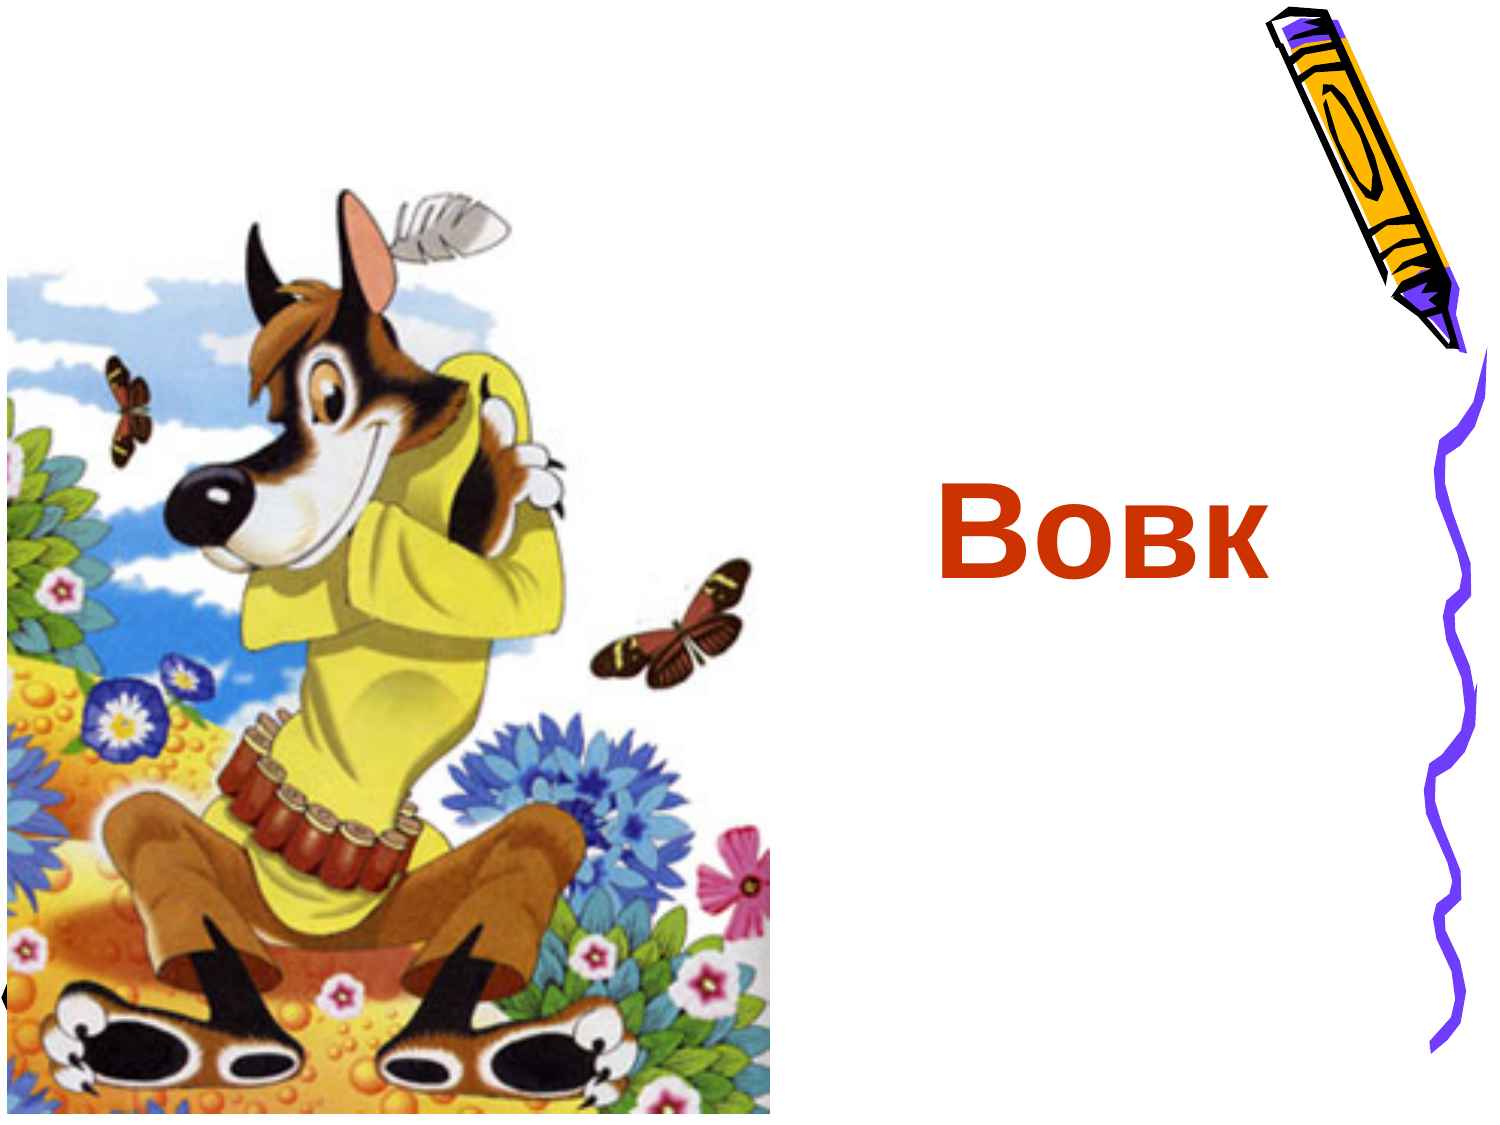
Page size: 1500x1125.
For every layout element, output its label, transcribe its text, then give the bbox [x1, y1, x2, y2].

picture [6, 187, 770, 1114]
text_box Вовк [774, 433, 1466, 614]
